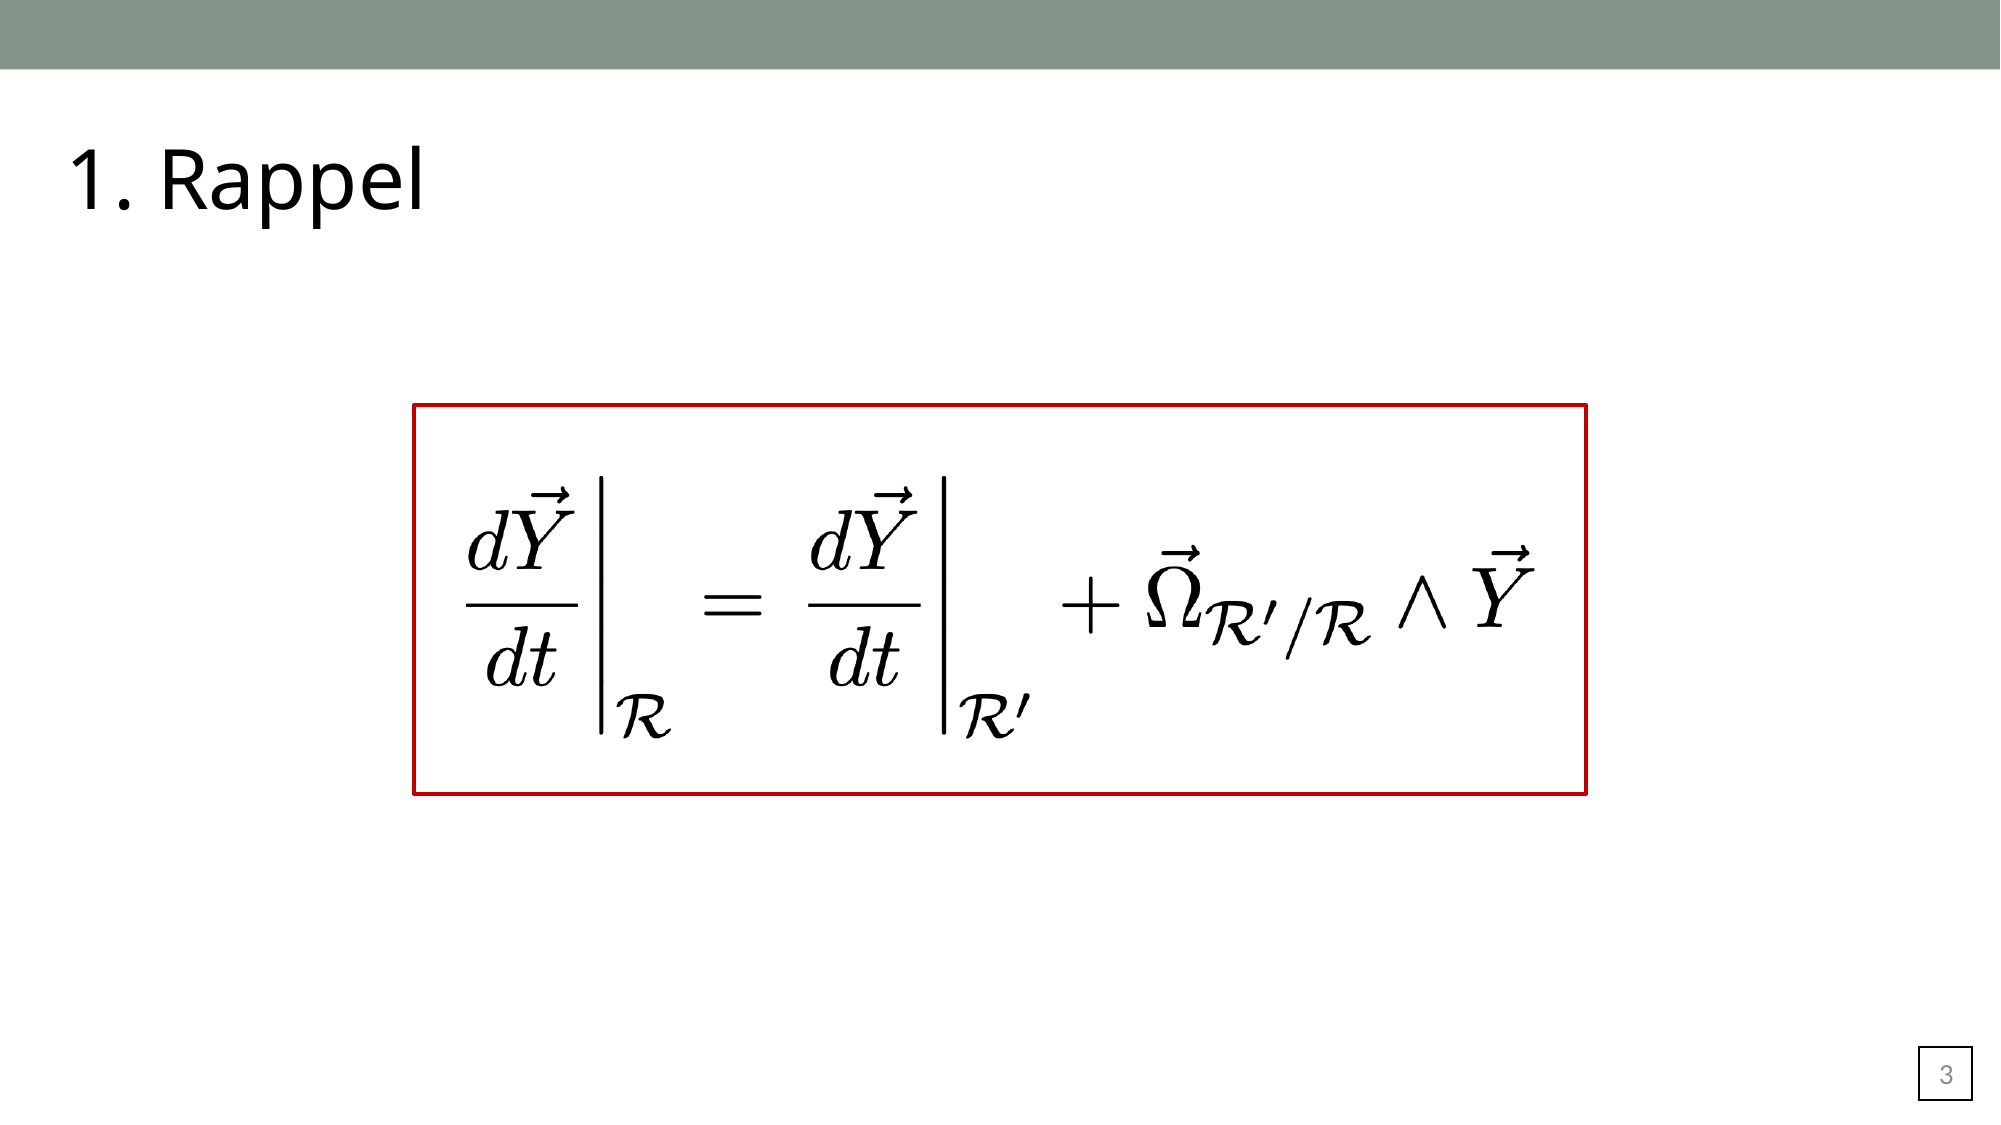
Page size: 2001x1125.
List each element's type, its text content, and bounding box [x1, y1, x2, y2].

slide_number 2 [1906, 1042, 1969, 1103]
picture [416, 407, 1584, 792]
text_box 1. Rappel [50, 118, 442, 234]
text_box [0, 0, 2000, 70]
